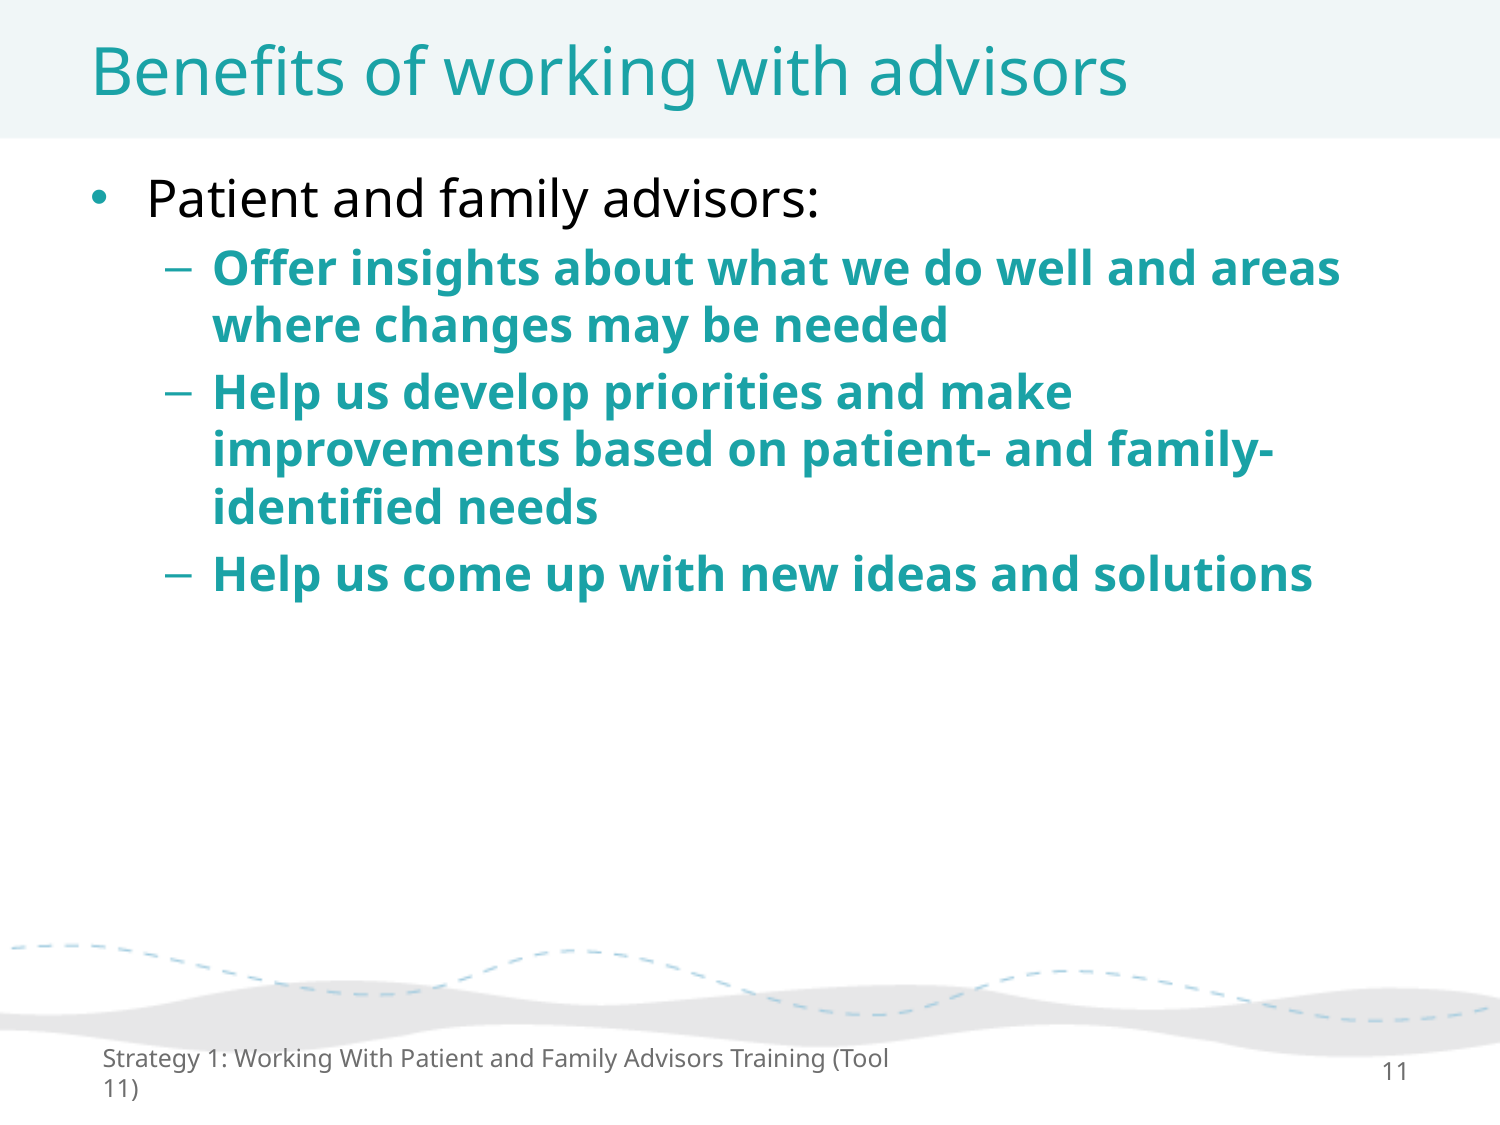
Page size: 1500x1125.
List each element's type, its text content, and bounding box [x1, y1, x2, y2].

title Benefits of working with advisors [75, 0, 1425, 138]
slide_number 11 [1074, 1042, 1425, 1103]
footer Strategy 1: Working With Patient and Family Advisors Training (Tool 11) [87, 1042, 925, 1103]
picture [0, 0, 1500, 1125]
list Patient and family advisors: Offer insights about what we do well and areas where changes may be needed Help us develop priorities and make improvements based on patient- and family- identified needs Help us come up with new ideas and solutions [75, 157, 1425, 900]
